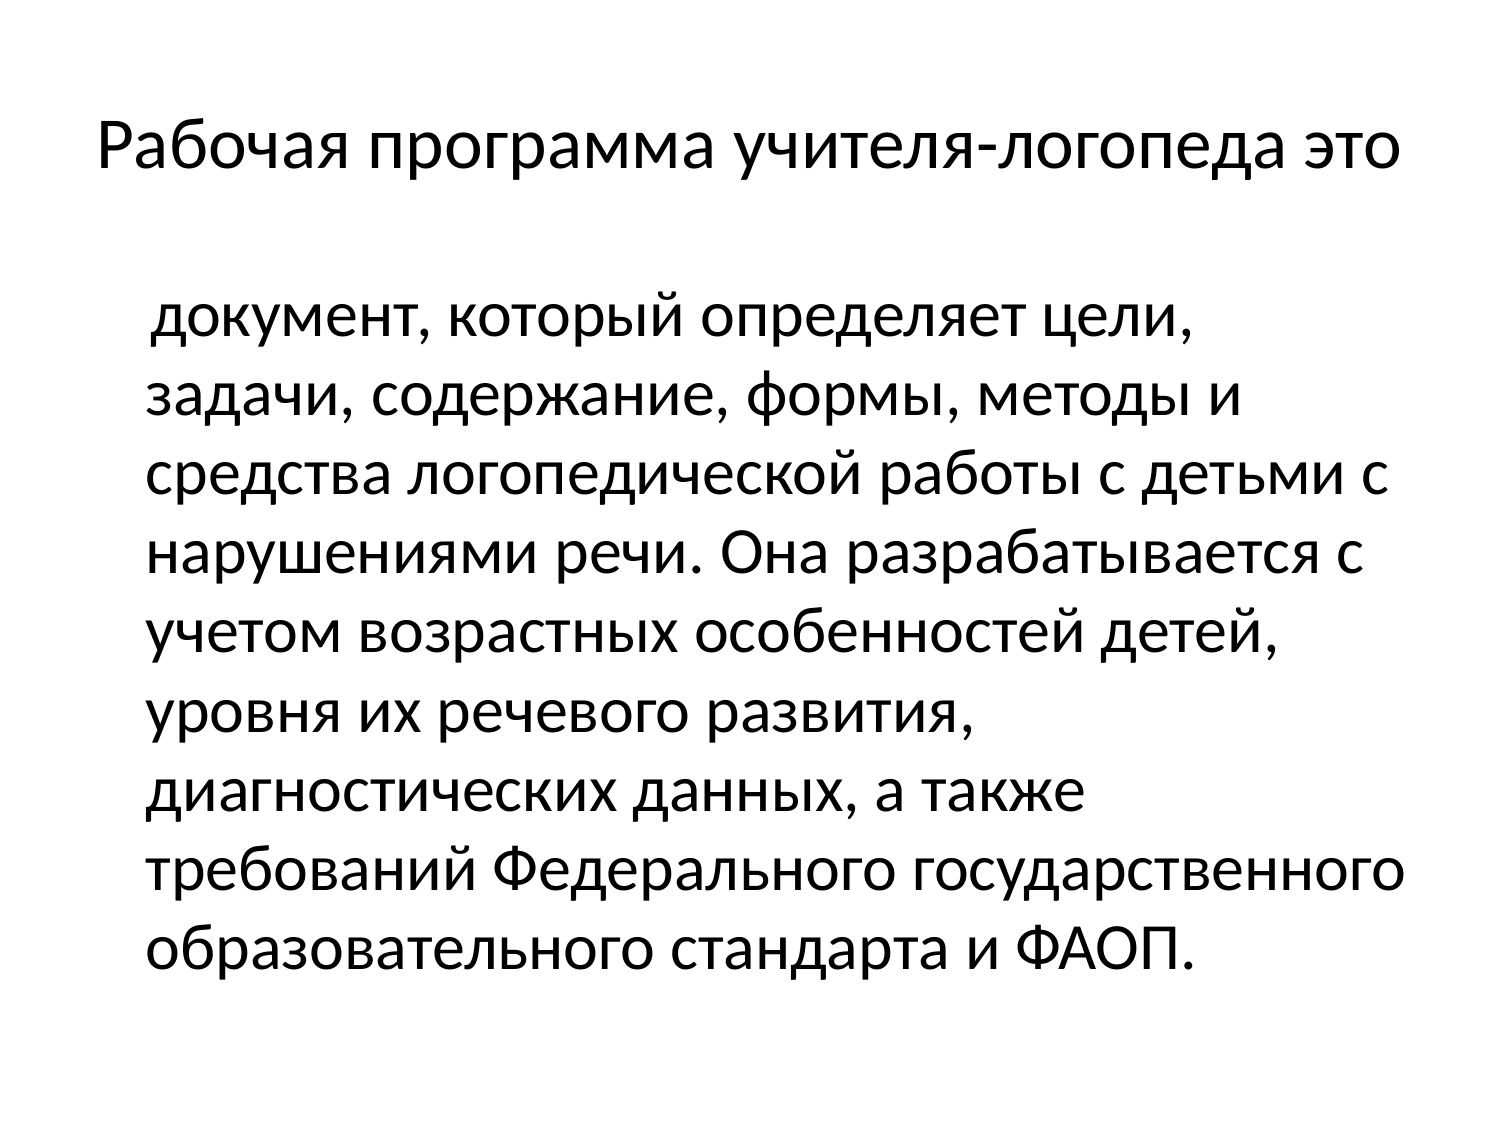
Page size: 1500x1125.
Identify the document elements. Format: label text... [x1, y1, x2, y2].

list документ, который определяет цели, задачи, содержание, формы, методы и средства логопедической работы с детьми с нарушениями речи. Она разрабатывается с учетом возрастных особенностей детей, уровня их речевого развития, диагностических данных, а также требований Федерального государственного образовательного стандарта и ФАОП. [75, 262, 1425, 1005]
title Рабочая программа учителя-логопеда это [75, 45, 1425, 233]
